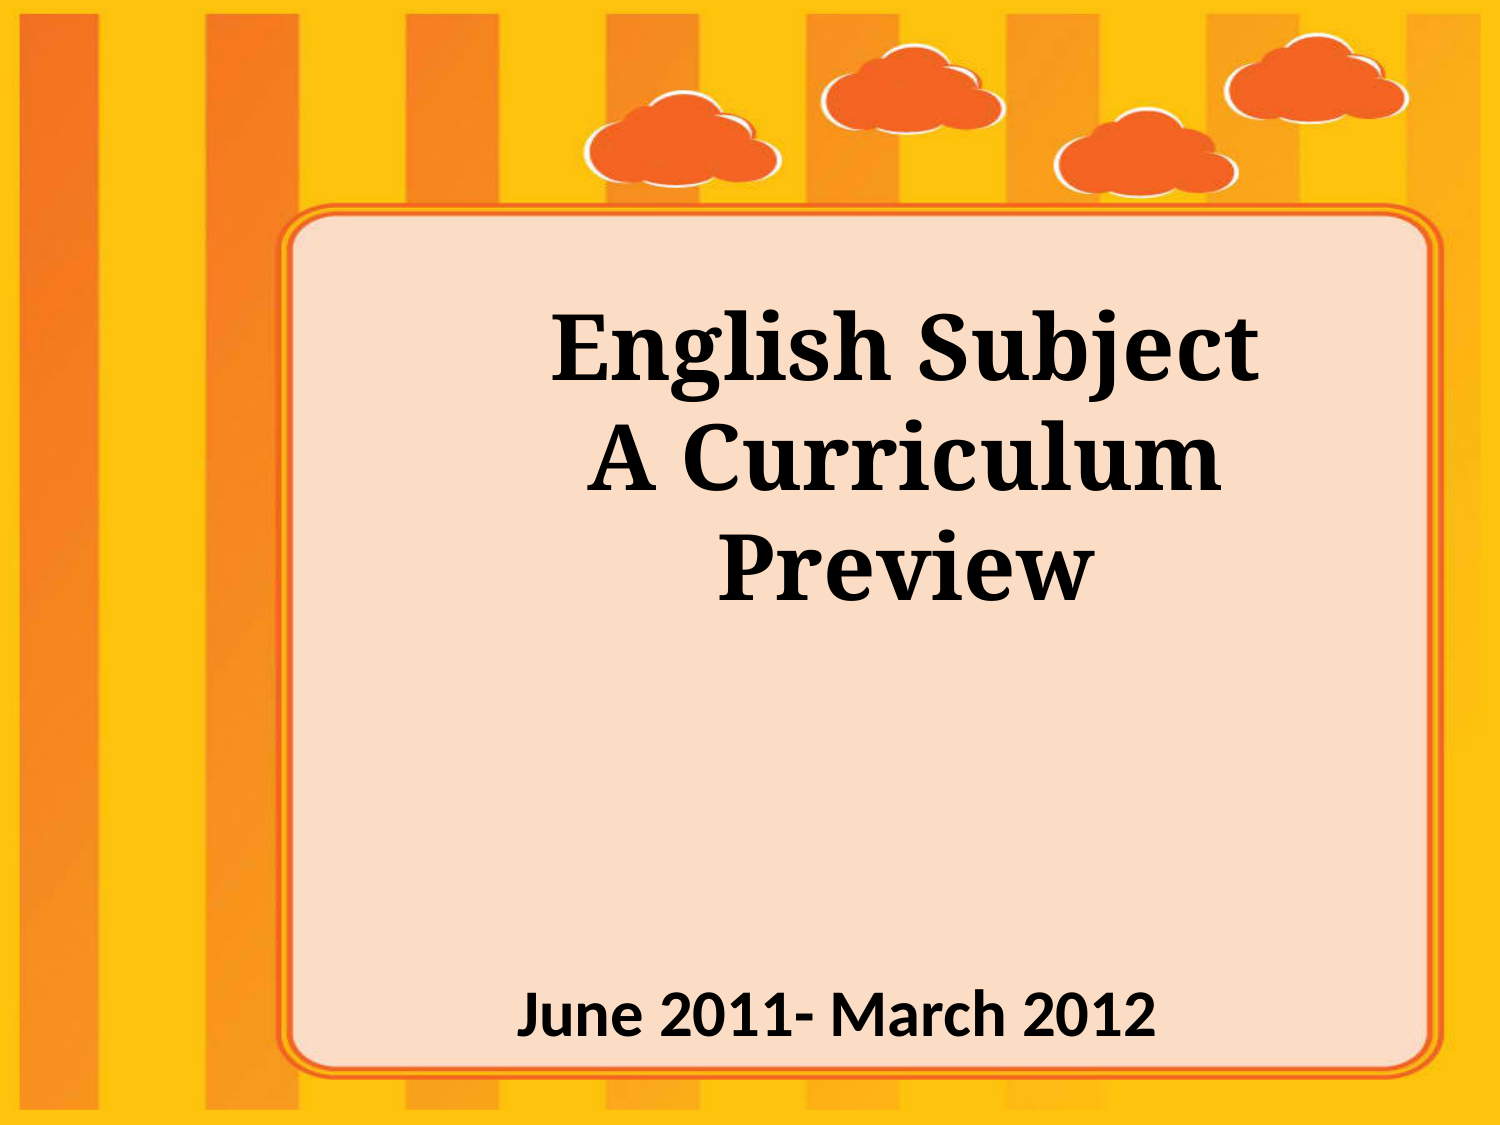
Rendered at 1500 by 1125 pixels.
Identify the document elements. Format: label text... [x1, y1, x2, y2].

title English Subject A Curriculum Preview [387, 45, 1425, 863]
text_box June 2011- March 2012 [462, 962, 1213, 1058]
picture [0, 0, 1500, 1125]
